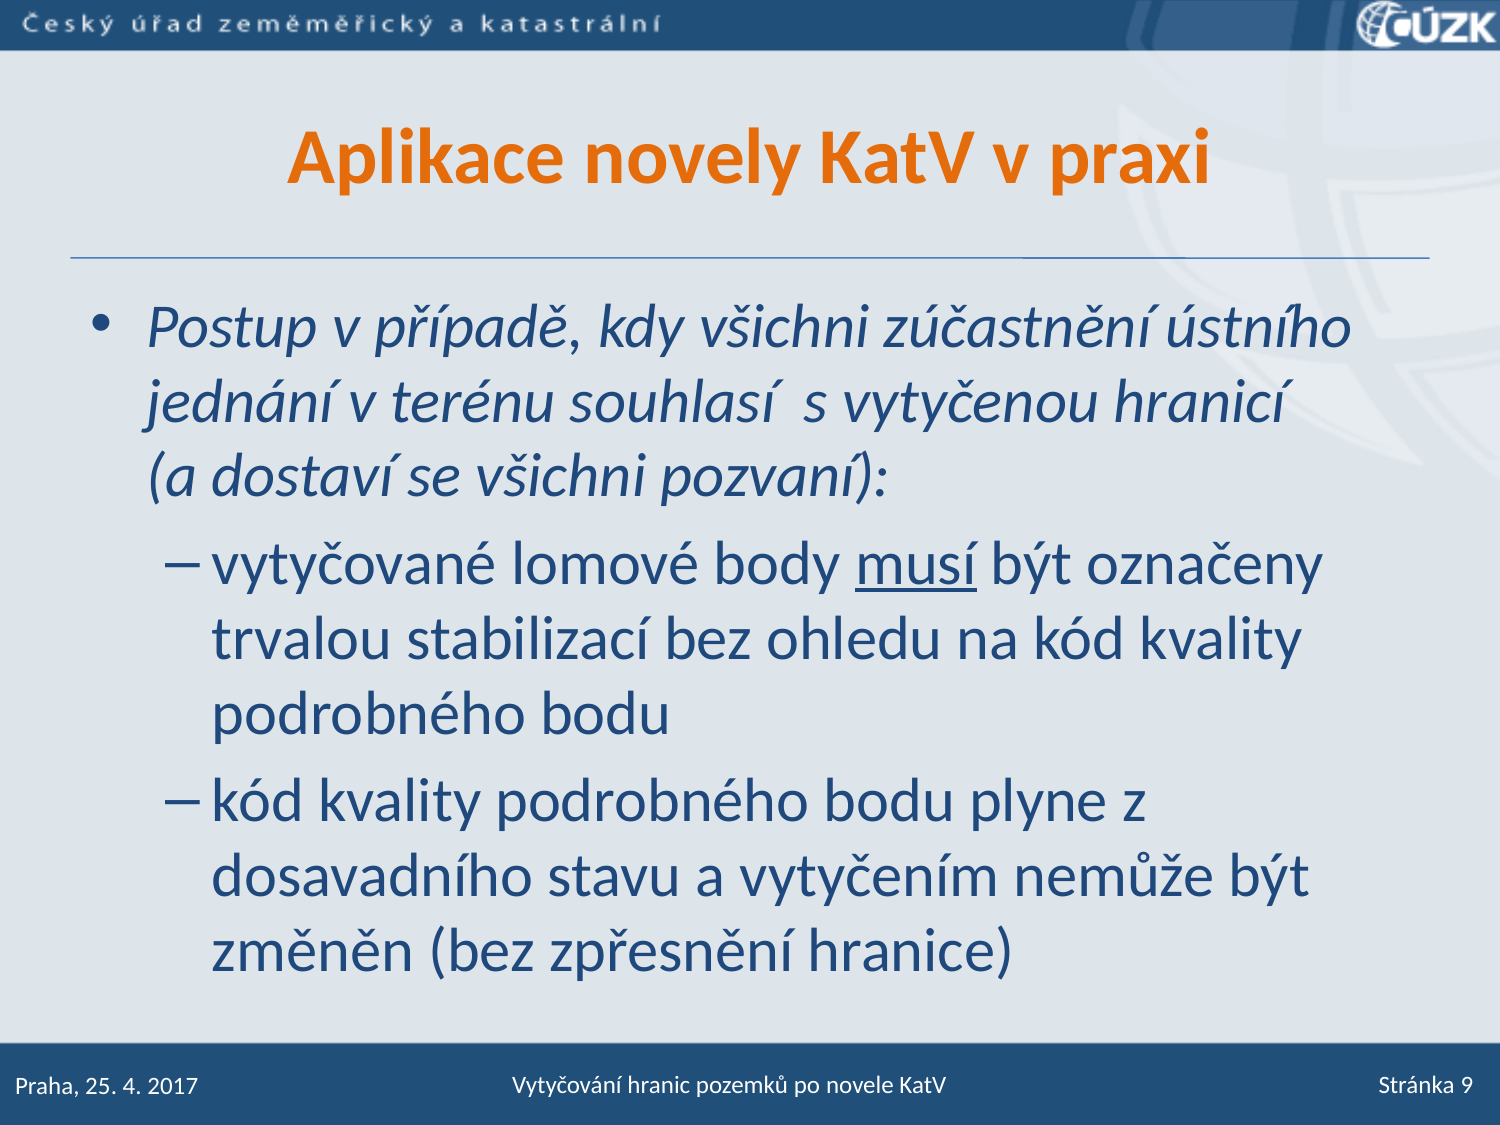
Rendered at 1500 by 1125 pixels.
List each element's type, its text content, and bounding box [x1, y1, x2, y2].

list Postup v případě, kdy všichni zúčastnění ústního jednání v terénu souhlasí s vytyčenou hranicí (a dostaví se všichni pozvaní): vytyčované lomové body musí být označeny trvalou stabilizací bez ohledu na kód kvality podrobného bodu kód kvality podrobného bodu plyne z dosavadního stavu a vytyčením nemůže být změněn (bez zpřesnění hranice) [75, 277, 1425, 1020]
title Aplikace novely KatV v praxi [75, 58, 1425, 247]
picture [0, 0, 1500, 1125]
slide_number Stránka 9 [1138, 1053, 1489, 1114]
slide_number Praha, 25. 4. 2017 [0, 1054, 350, 1115]
footer Vytyčování hranic pozemků po novele KatV [492, 1053, 968, 1114]
